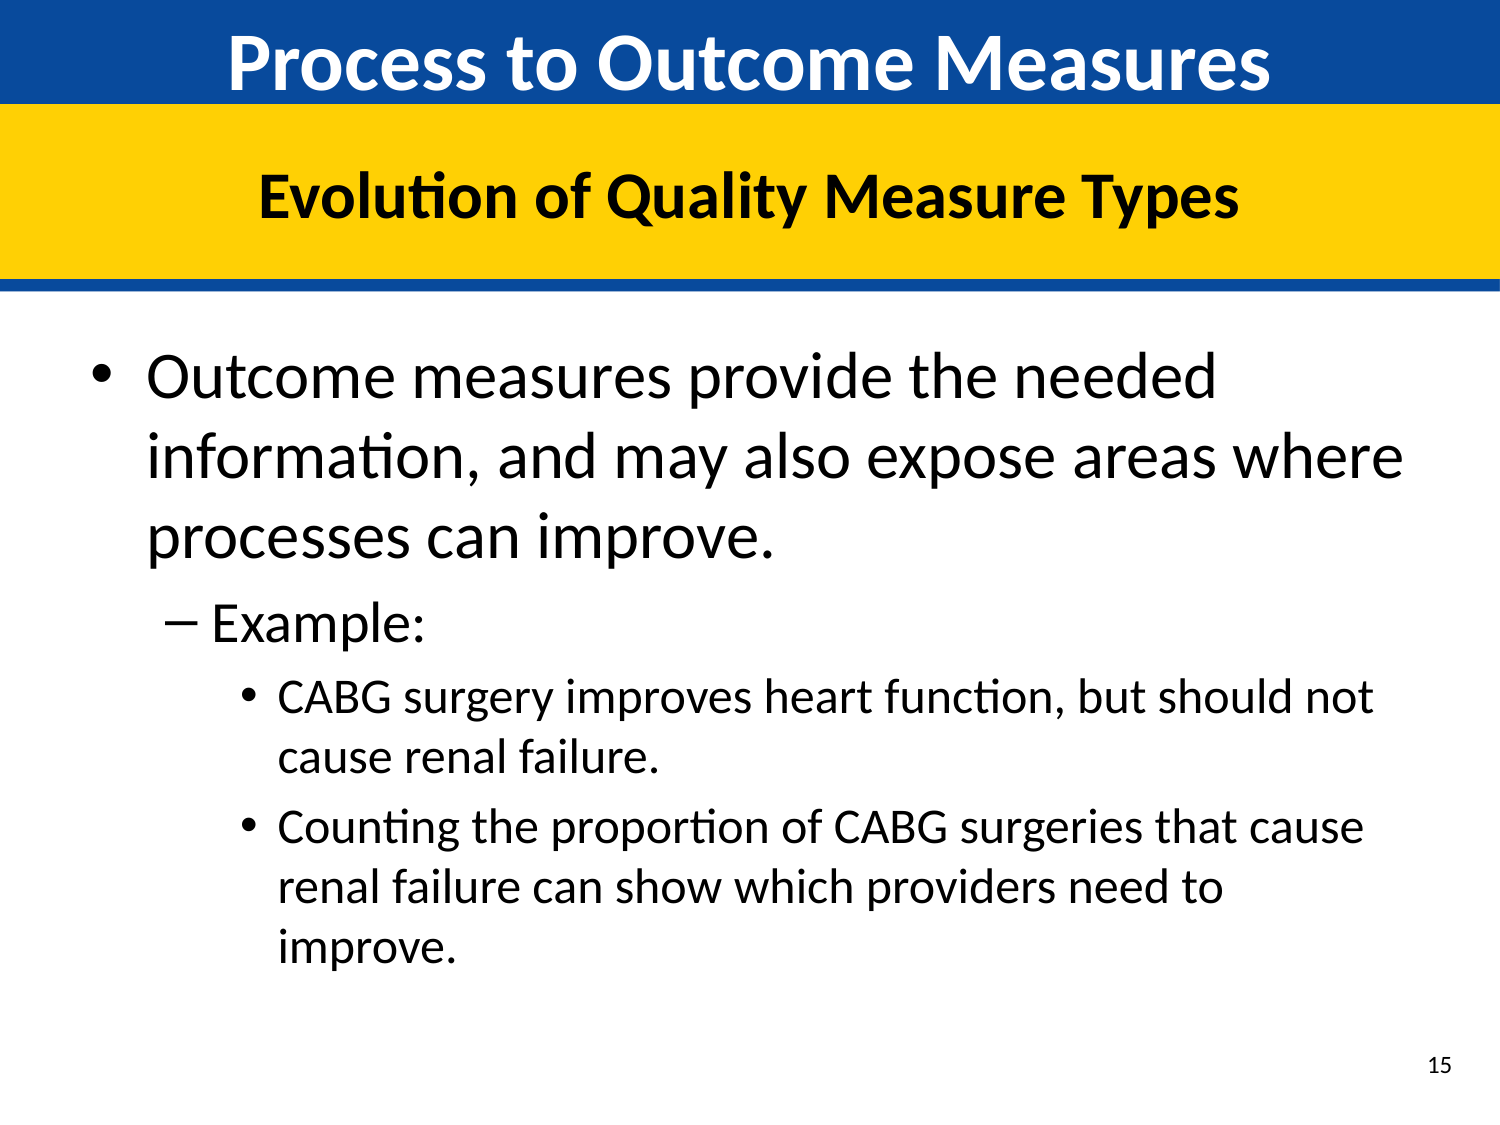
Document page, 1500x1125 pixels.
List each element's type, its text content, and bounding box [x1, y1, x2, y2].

text_box Evolution of Quality Measure Types [0, 117, 1500, 279]
list Outcome measures provide the needed information, and may also expose areas where processes can improve. Example: CABG surgery improves heart function, but should not cause renal failure. Counting the proportion of CABG surgeries that cause renal failure can show which providers need to improve. [75, 324, 1425, 1030]
title Process to Outcome Measures [0, 0, 1500, 104]
